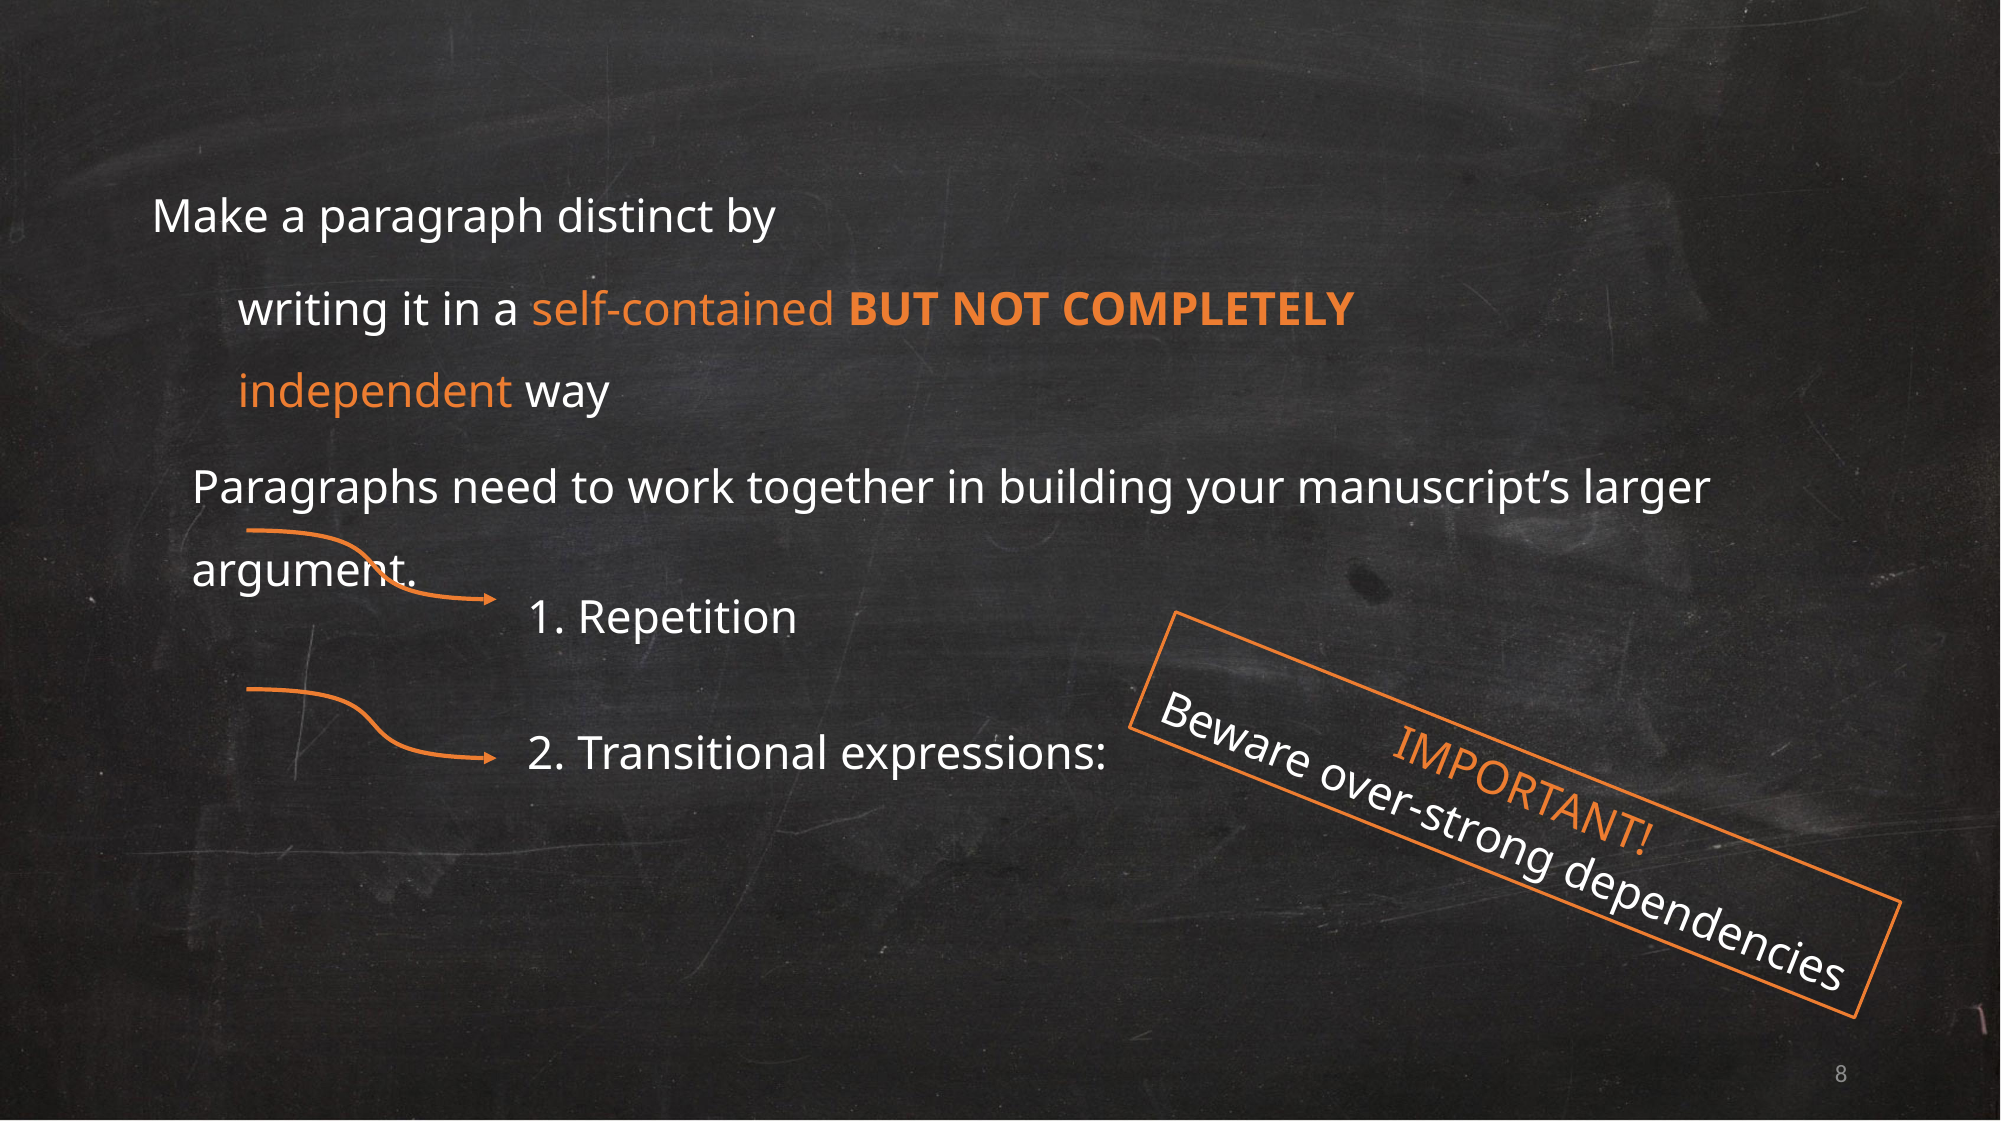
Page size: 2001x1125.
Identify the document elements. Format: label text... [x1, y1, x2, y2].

text_box IMPORTANT! Beware over-strong dependencies [1144, 611, 1901, 1018]
text_box Make a paragraph distinct by [136, 152, 825, 250]
picture [0, 0, 2001, 1125]
text_box 2. Transitional expressions: [512, 689, 1166, 787]
text_box 1. Repetition [512, 553, 841, 651]
slide_number 8 [1412, 1042, 1863, 1103]
text_box Paragraphs need to work together in building your manuscript’s larger argument. [176, 423, 1763, 603]
text_box writing it in a self-contained BUT NOT COMPLETELY independent way [222, 244, 1613, 423]
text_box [246, 689, 497, 759]
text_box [246, 530, 497, 600]
